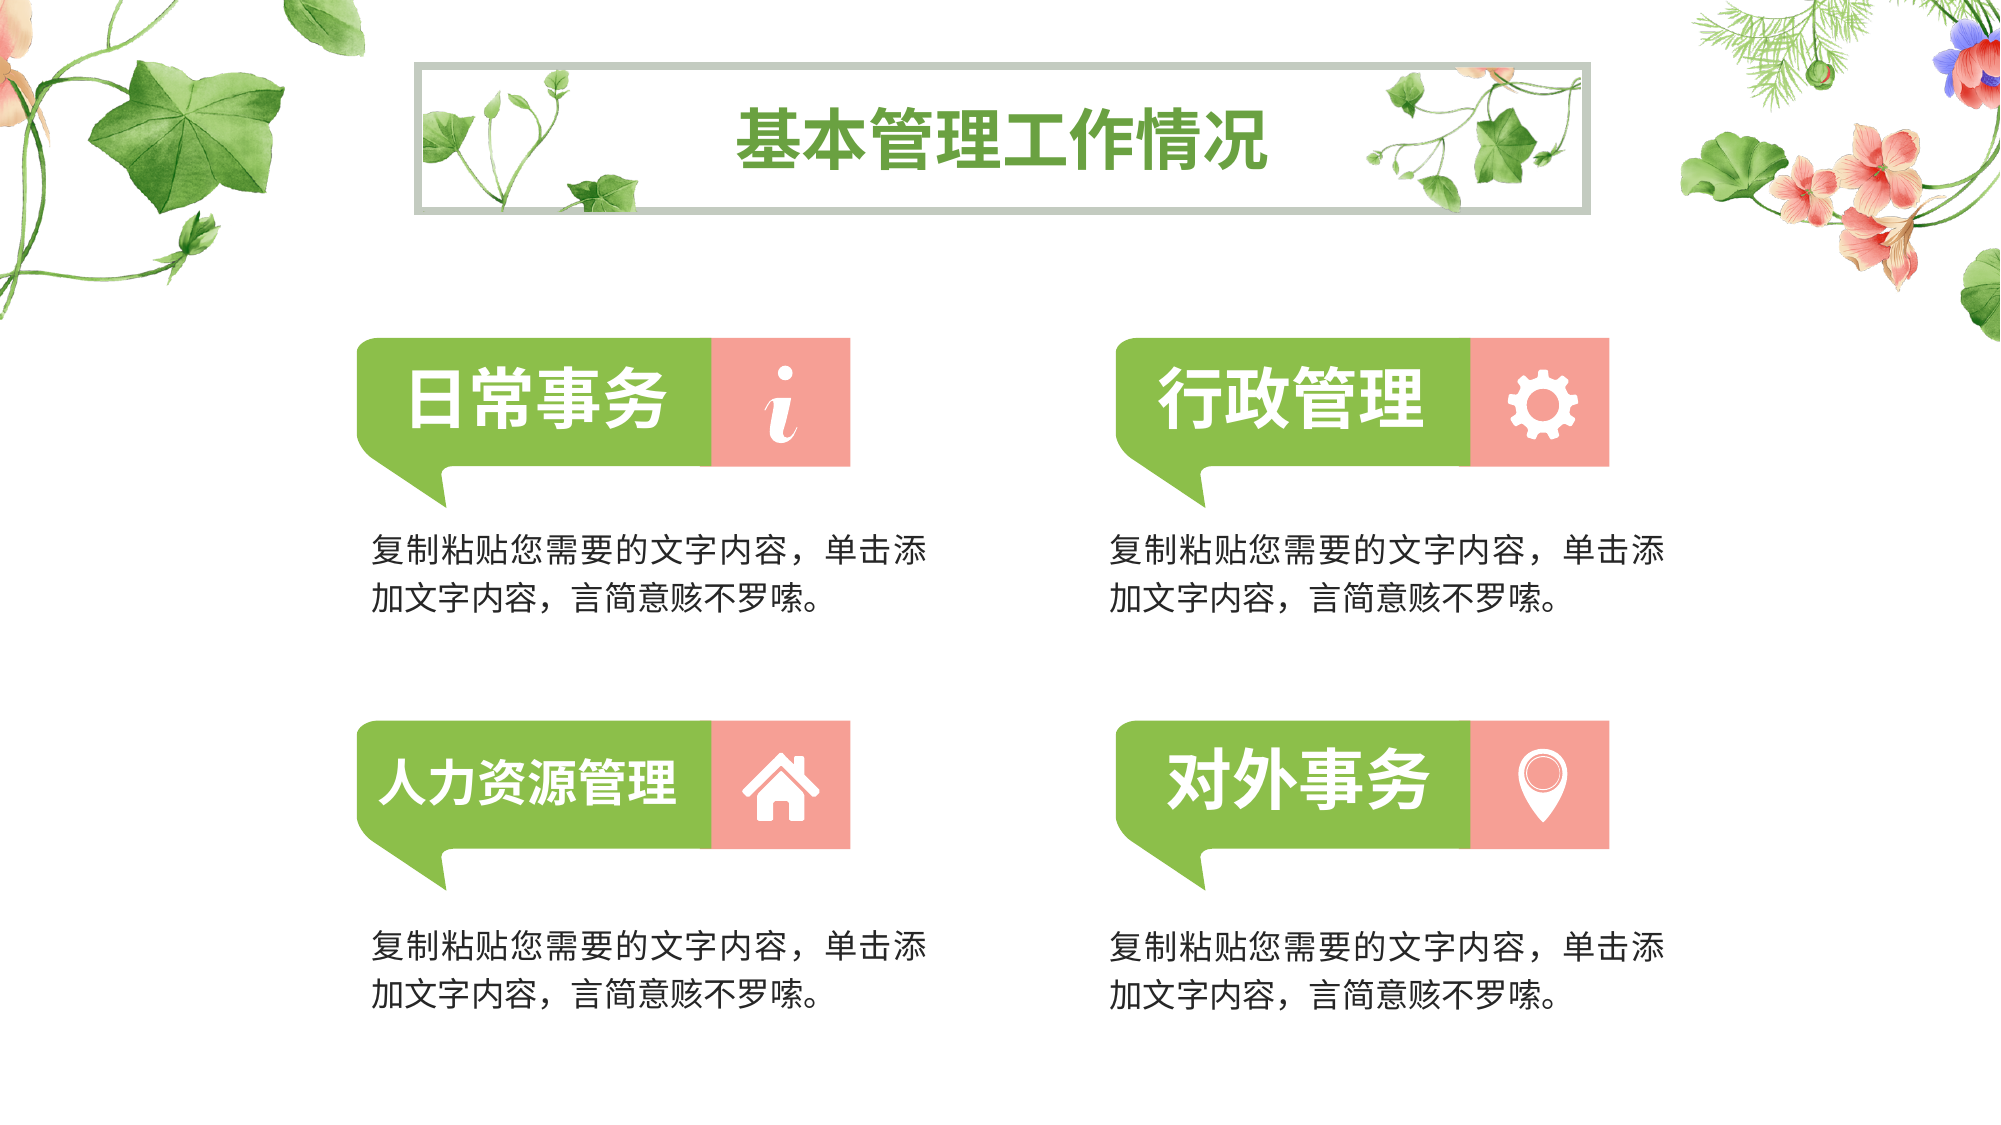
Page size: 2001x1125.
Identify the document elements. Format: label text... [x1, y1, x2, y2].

text_box 复制粘贴您需要的文字内容，单击添加文字内容，言简意赅不罗嗦。 [356, 909, 943, 1021]
text_box 复制粘贴您需要的文字内容，单击添加文字内容，言简意赅不罗嗦。 [356, 513, 943, 625]
text_box [646, 65, 1395, 212]
picture [0, 0, 389, 327]
text_box 基本管理工作情况 [720, 90, 1285, 186]
text_box [1548, 65, 1587, 212]
picture [1672, 0, 2000, 347]
text_box 复制粘贴您需要的文字内容，单击添加文字内容，言简意赅不罗嗦。 [1094, 513, 1681, 625]
text_box [417, 65, 423, 212]
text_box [1115, 720, 1610, 891]
text_box 复制粘贴您需要的文字内容，单击添加文字内容，言简意赅不罗嗦。 [1094, 910, 1681, 1022]
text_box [356, 337, 851, 509]
picture [1362, 33, 1581, 254]
picture [423, 52, 646, 212]
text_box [1115, 337, 1610, 509]
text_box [356, 720, 851, 891]
